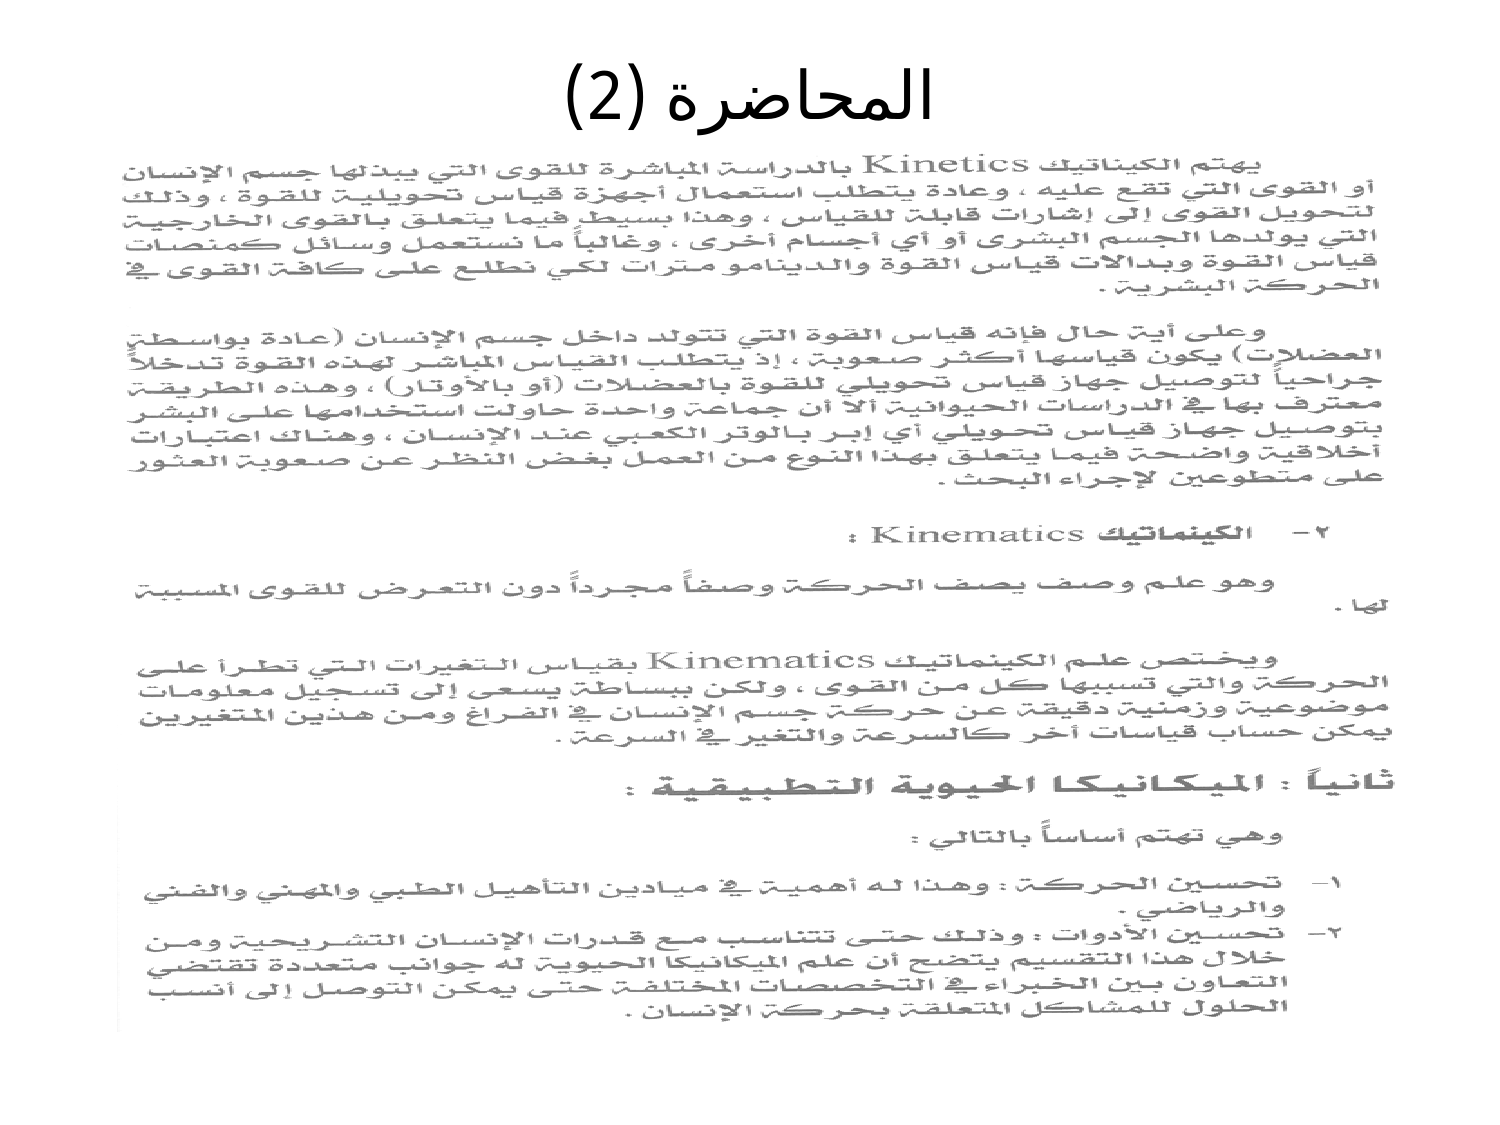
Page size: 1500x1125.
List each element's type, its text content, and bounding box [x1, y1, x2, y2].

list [116, 140, 1430, 1032]
title المحاضرة (2) [75, 45, 1425, 141]
